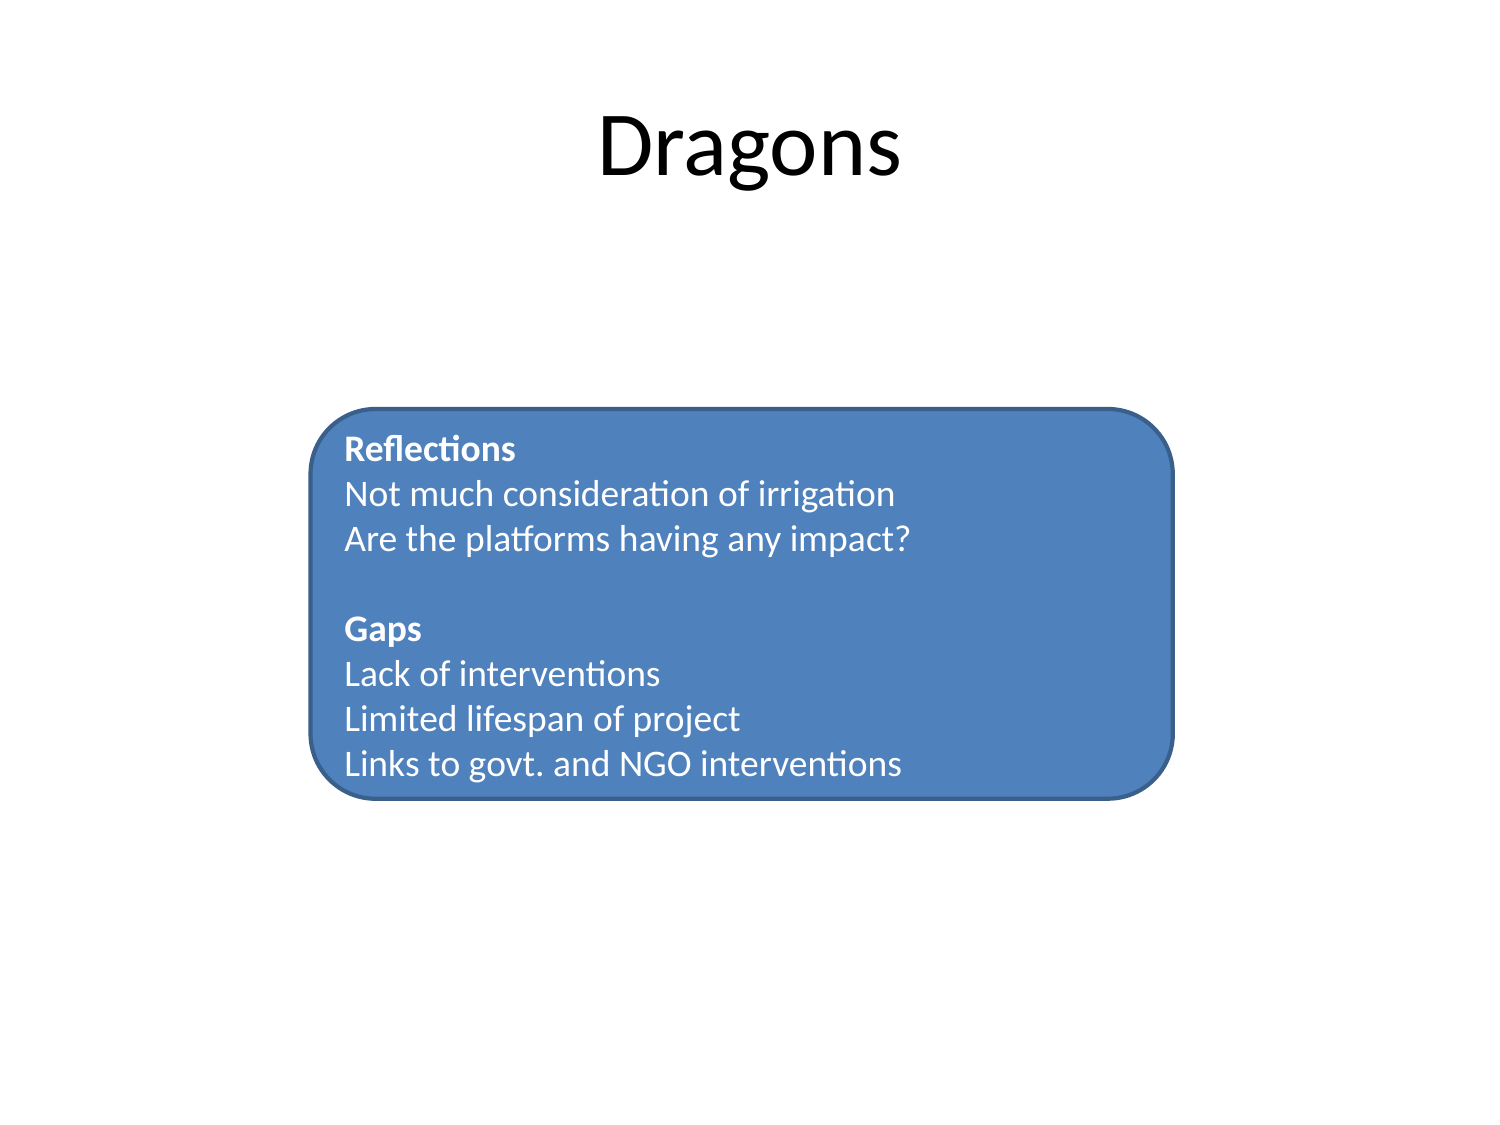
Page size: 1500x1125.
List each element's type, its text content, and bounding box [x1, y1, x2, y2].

text_box Reflections Not much consideration of irrigation Are the platforms having any impact? Gaps Lack of interventions Limited lifespan of project Links to govt. and NGO interventions [308, 406, 1175, 801]
title Dragons [75, 45, 1425, 233]
